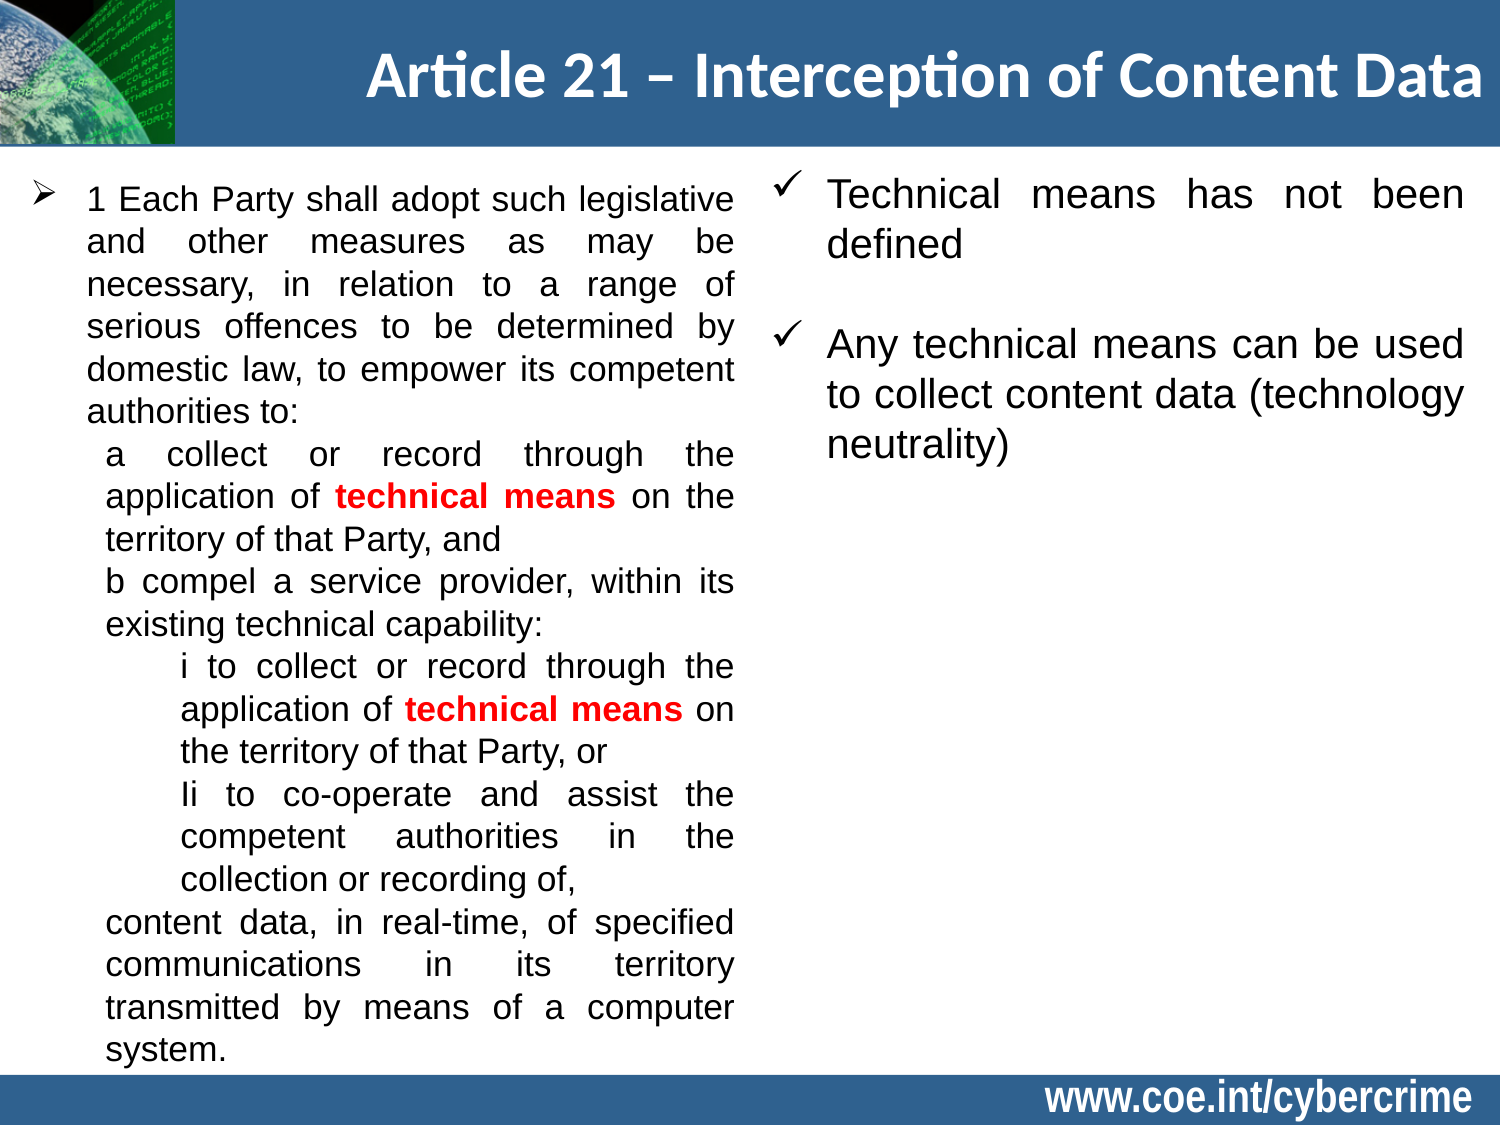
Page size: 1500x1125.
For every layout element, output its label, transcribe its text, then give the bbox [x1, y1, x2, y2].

text_box www.coe.int/cybercrime [1030, 1059, 1500, 1125]
text_box Article 21 – Interception of Content Data [177, 0, 1500, 149]
picture [0, 0, 175, 144]
text_box 1 Each Party shall adopt such legislative and other measures as may be necessary, in relation to a range of serious offences to be determined by domestic law, to empower its competent authorities to: a collect or record through the application of technical means on the territory of that Party, and b compel a service provider, within its existing technical capability: i to collect or record through the application of technical means on the territory of that Party, or Ii to co-operate and assist the competent authorities in the collection or recording of, content data, in real-time, of specified communications in its territory transmitted by means of a computer system. [15, 168, 750, 1077]
text_box Technical means has not been defined Any technical means can be used to collect content data (technology neutrality) [755, 159, 1480, 525]
text_box [0, 1073, 1030, 1125]
